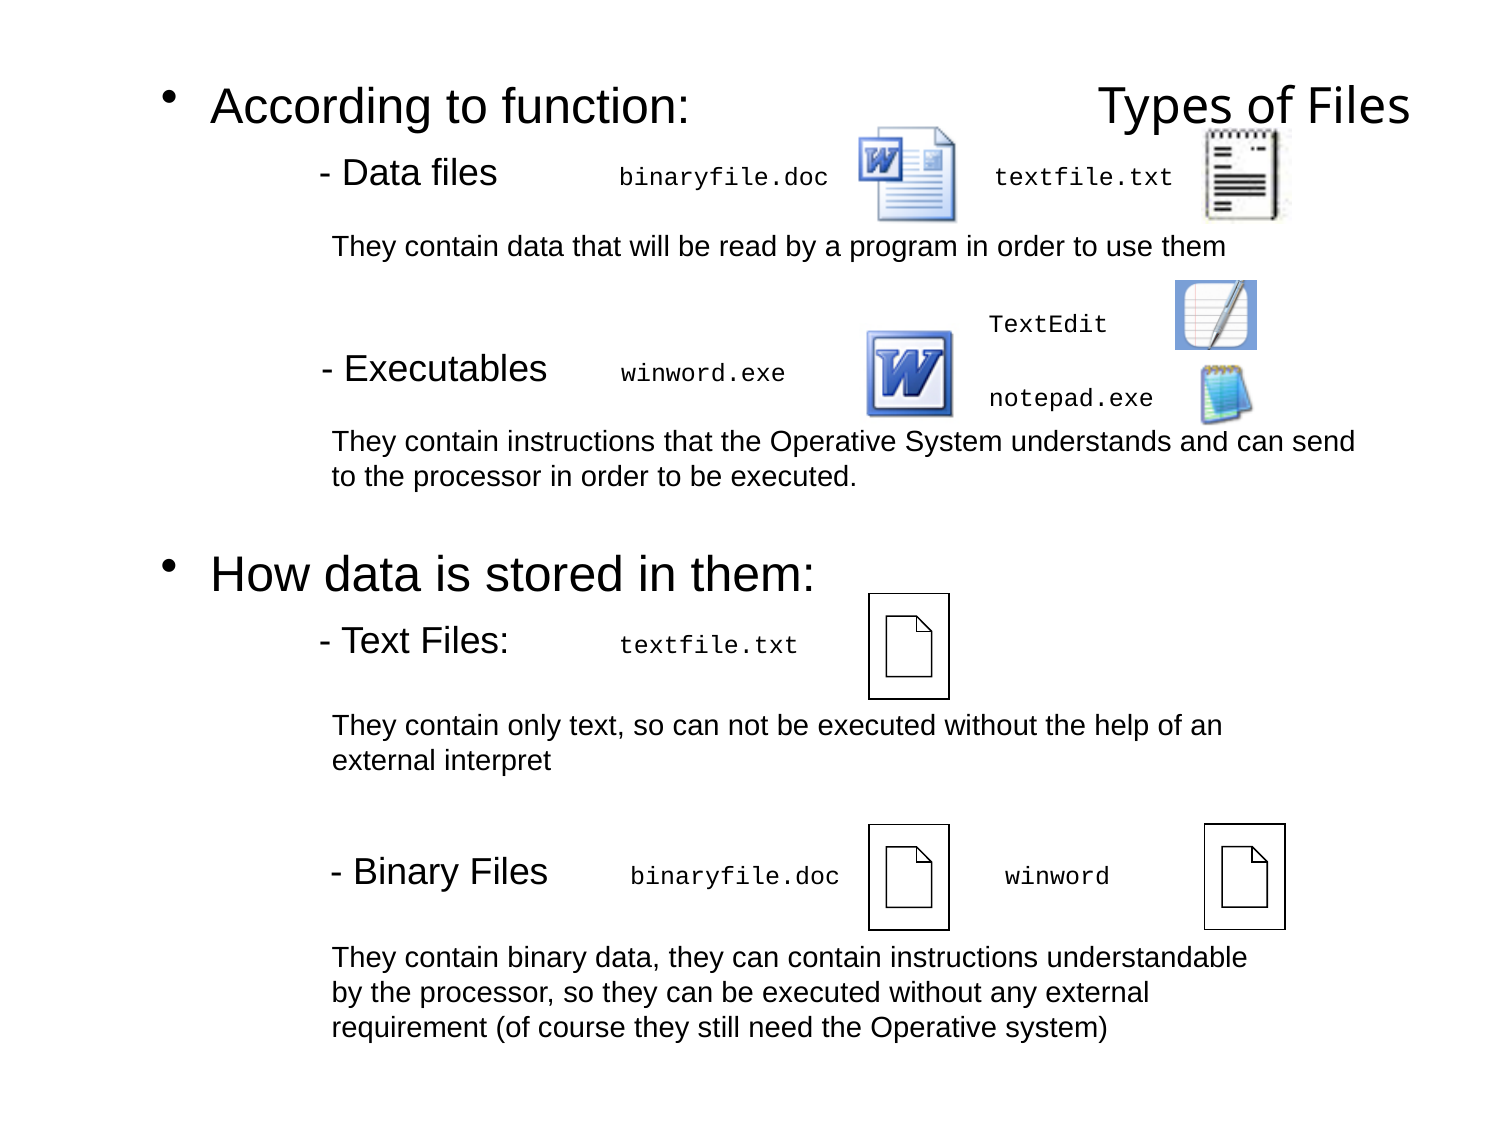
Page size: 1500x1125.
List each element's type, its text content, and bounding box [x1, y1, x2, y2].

text_box They contain data that will be read by a program in order to use them [316, 220, 1382, 270]
picture [1200, 127, 1292, 225]
text_box TextEdit [973, 299, 1124, 345]
text_box According to function: [145, 65, 706, 141]
text_box - Executables winword.exe [306, 336, 801, 397]
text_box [154, 534, 1330, 1053]
picture [1174, 279, 1257, 350]
text_box notepad.exe [974, 374, 1169, 419]
picture [858, 322, 960, 424]
picture [854, 120, 964, 233]
text_box - Data files binaryfile.doc textfile.txt [304, 140, 854, 200]
picture [1189, 358, 1262, 431]
text_box They contain instructions that the Operative System understands and can send to the processor in order to be executed. [316, 415, 1382, 500]
text_box Types of Files [1083, 65, 1427, 141]
text_box - Data files binaryfile.doc textfile.txt [964, 140, 1189, 200]
